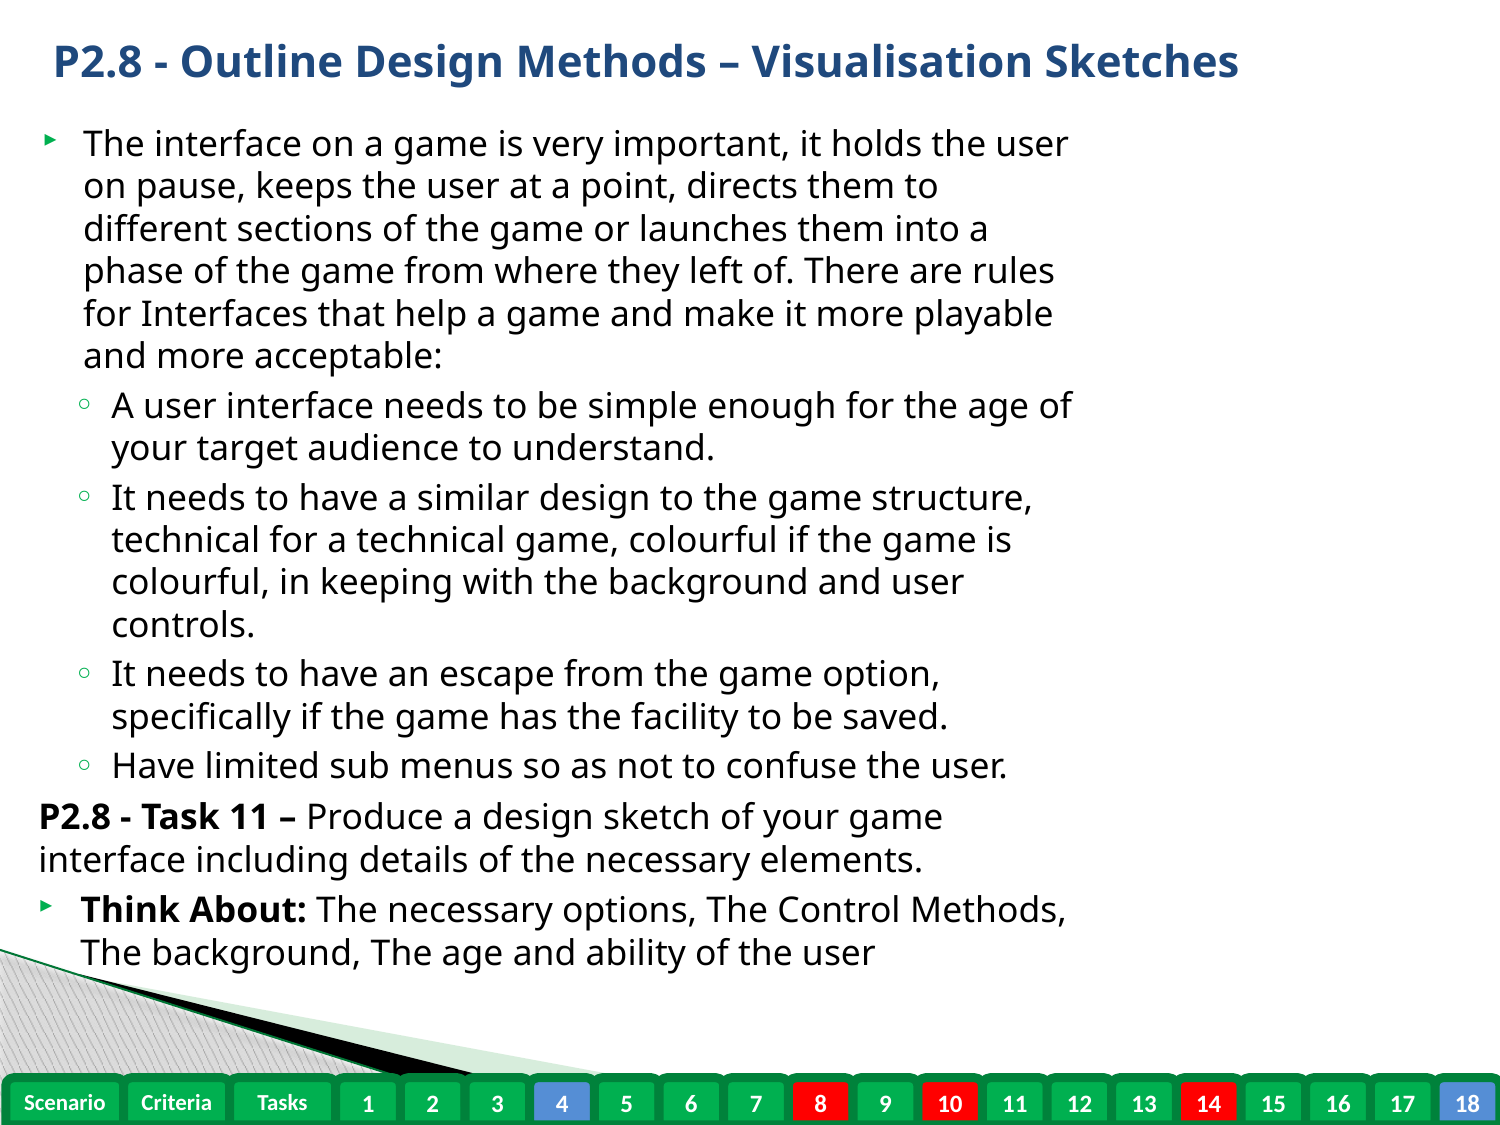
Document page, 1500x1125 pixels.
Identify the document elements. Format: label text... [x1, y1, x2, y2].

title P2.8 - Outline Design Methods – Visualisation Sketches [37, 19, 1471, 102]
list The interface on a game is very important, it holds the user on pause, keeps the user at a point, directs them to different sections of the game or launches them into a phase of the game from where they left of. There are rules for Interfaces that help a game and make it more playable and more acceptable: A user interface needs to be simple enough for the age of your target audience to understand. It needs to have a similar design to the game structure, technical for a technical game, colourful if the game is colourful, in keeping with the background and user controls. It needs to have an escape from the game option, specifically if the game has the facility to be saved. Have limited sub menus so as not to confuse the user. P2.8 - Task 11 – Produce a design sketch of your game interface including details of the necessary elements. Think About: The necessary options, The Control Methods, The background, The age and ability of the user [23, 113, 1105, 976]
